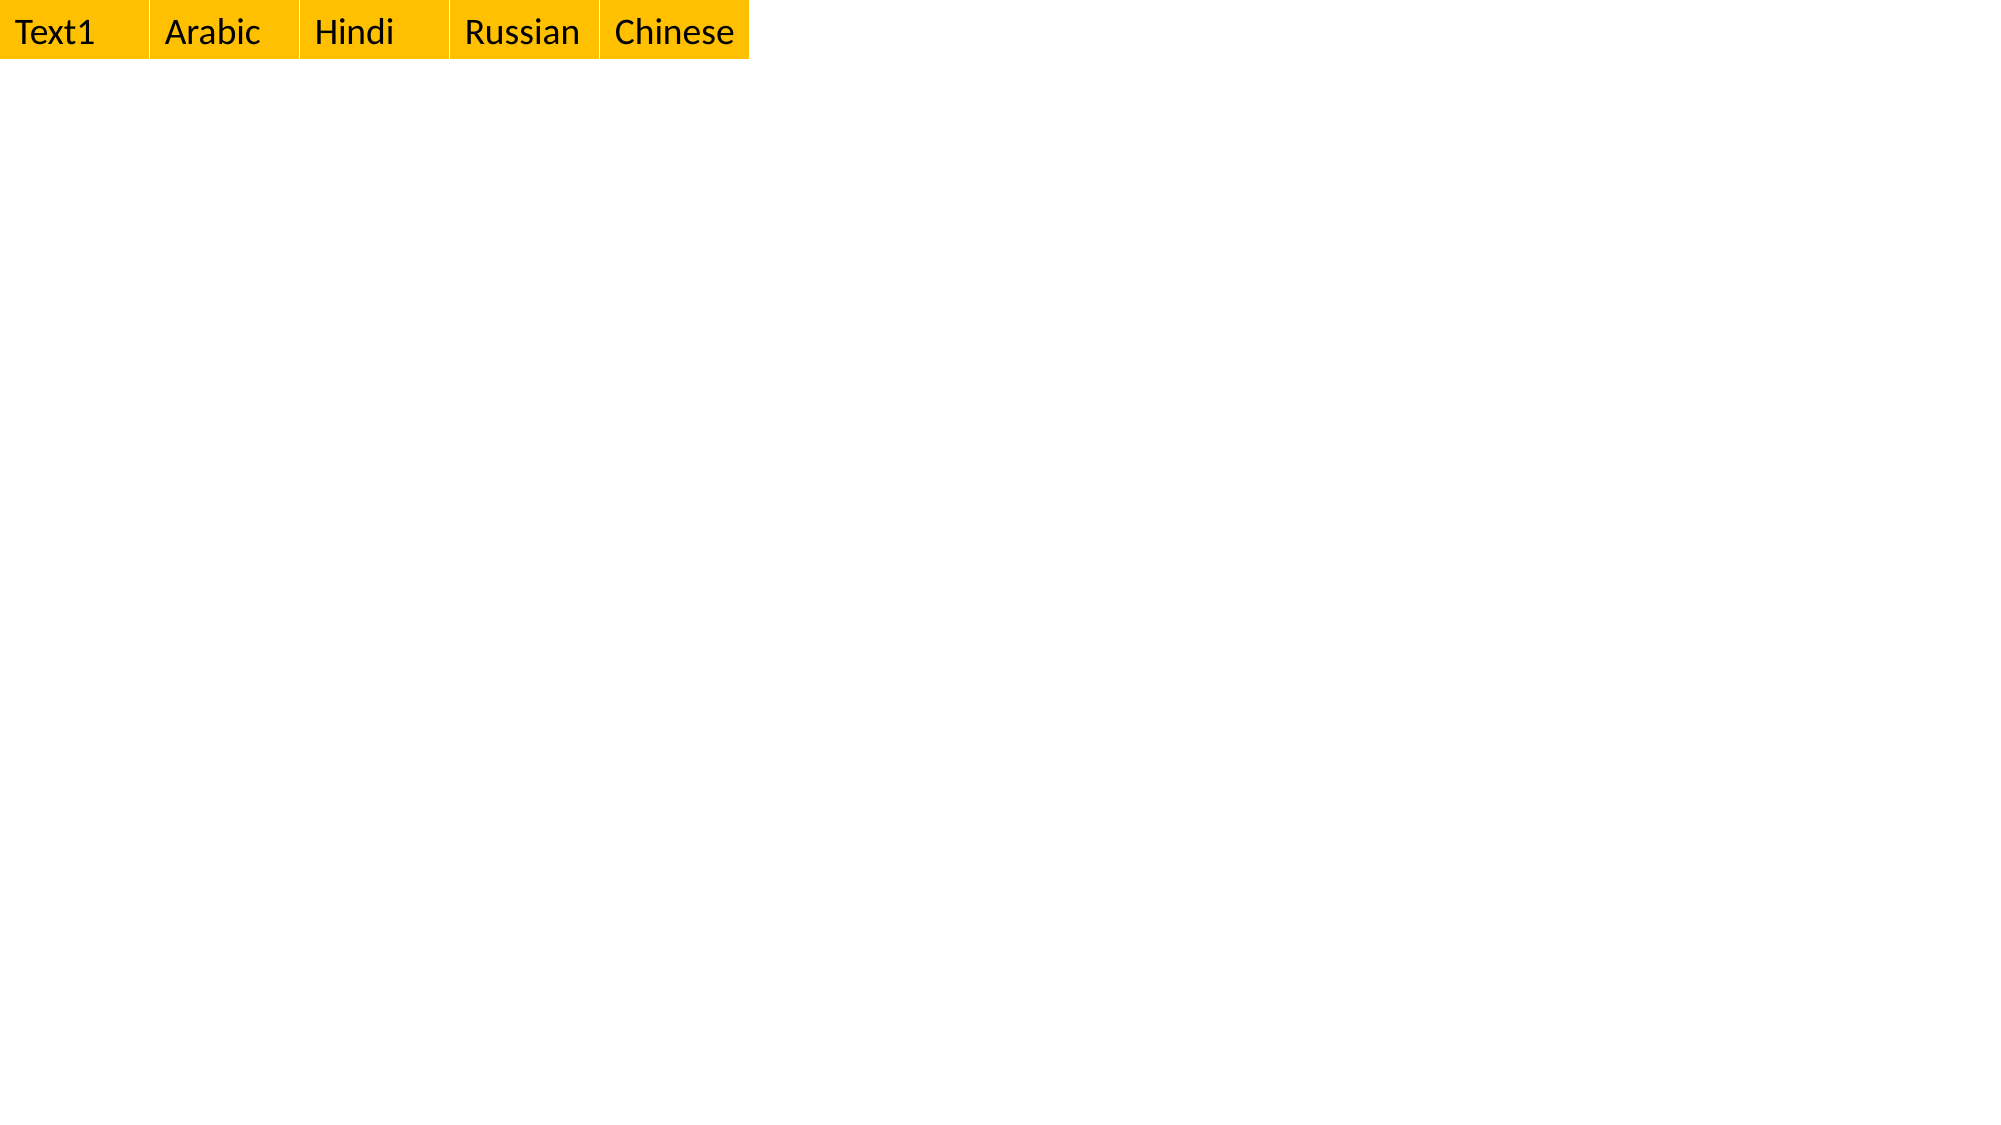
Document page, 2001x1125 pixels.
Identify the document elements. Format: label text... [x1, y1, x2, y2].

text_box Hindi [299, 0, 449, 60]
text_box Text1 [0, 0, 149, 60]
text_box Arabic [149, 0, 299, 60]
text_box Russian [449, 0, 599, 60]
text_box Chinese [599, 0, 750, 60]
